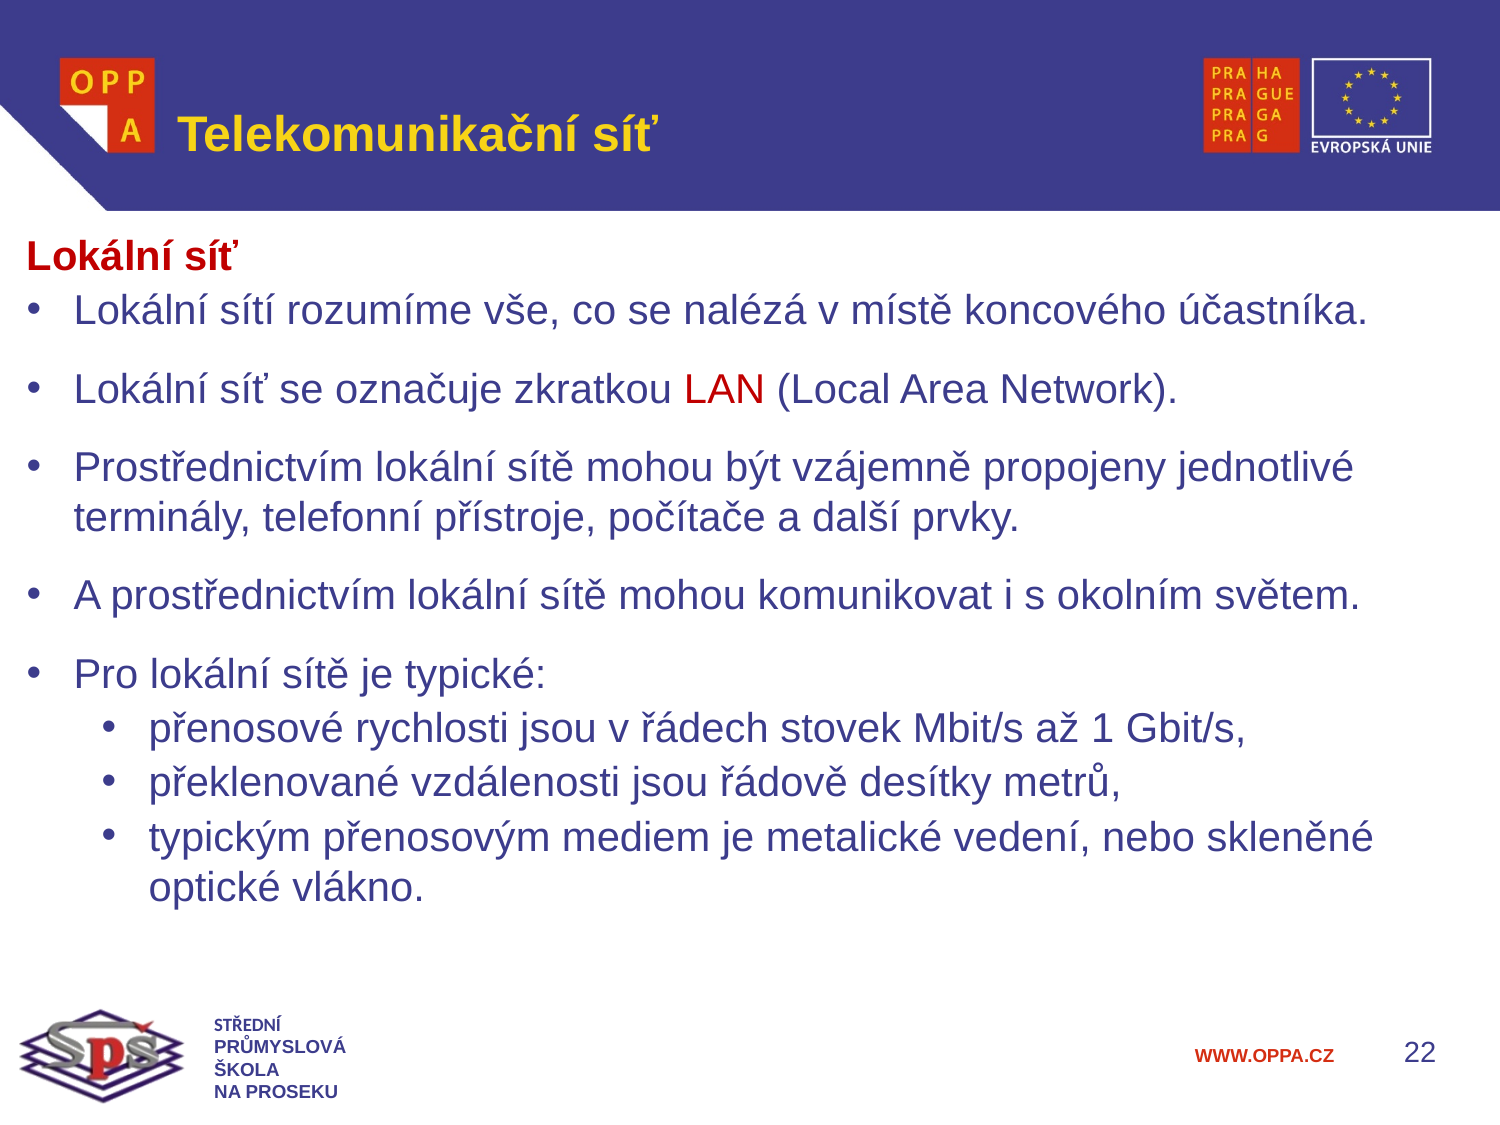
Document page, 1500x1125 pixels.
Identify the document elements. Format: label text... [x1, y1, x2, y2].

title Telekomunikační síť [177, 38, 1137, 162]
text_box STŘEDNÍ PRŮMYSLOVÁ ŠKOLA NA PROSEKU [199, 1004, 509, 1110]
text_box Lokální síť Lokální sítí rozumíme vše, co se nalézá v místě koncového účastníka. Lokální síť se označuje zkratkou LAN (Local Area Network). Prostřednictvím lokální sítě mohou být vzájemně propojeny jednotlivé terminály, telefonní přístroje, počítače a další prvky. A prostřednictvím lokální sítě mohou komunikovat i s okolním světem. Pro lokální sítě je typické: přenosové rychlosti jsou v řádech stovek Mbit/s až 1 Gbit/s, překlenované vzdálenosti jsou řádově desítky metrů, typickým přenosovým mediem je metalické vedení, nebo skleněné optické vlákno. [11, 221, 1495, 917]
slide_number 22 [1339, 1015, 1437, 1069]
picture [19, 1001, 186, 1107]
picture [0, 0, 1500, 211]
